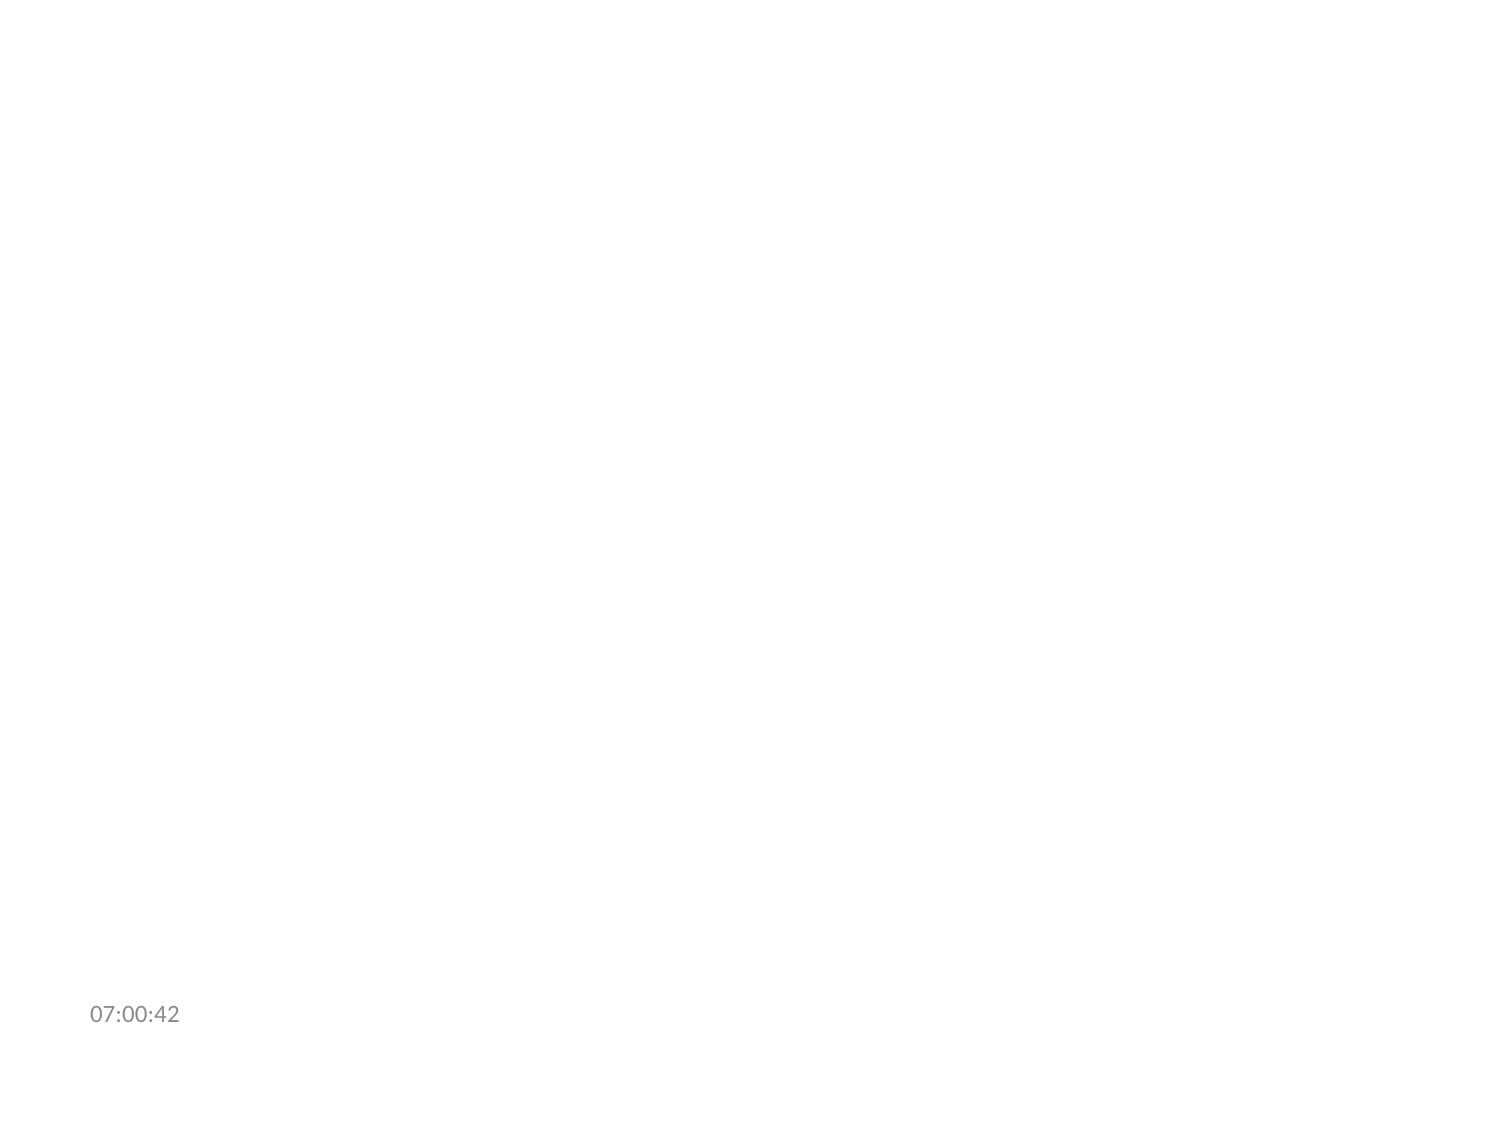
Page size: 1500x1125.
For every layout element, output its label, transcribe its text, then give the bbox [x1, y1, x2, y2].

text_box 15:35:09 [75, 982, 425, 1043]
